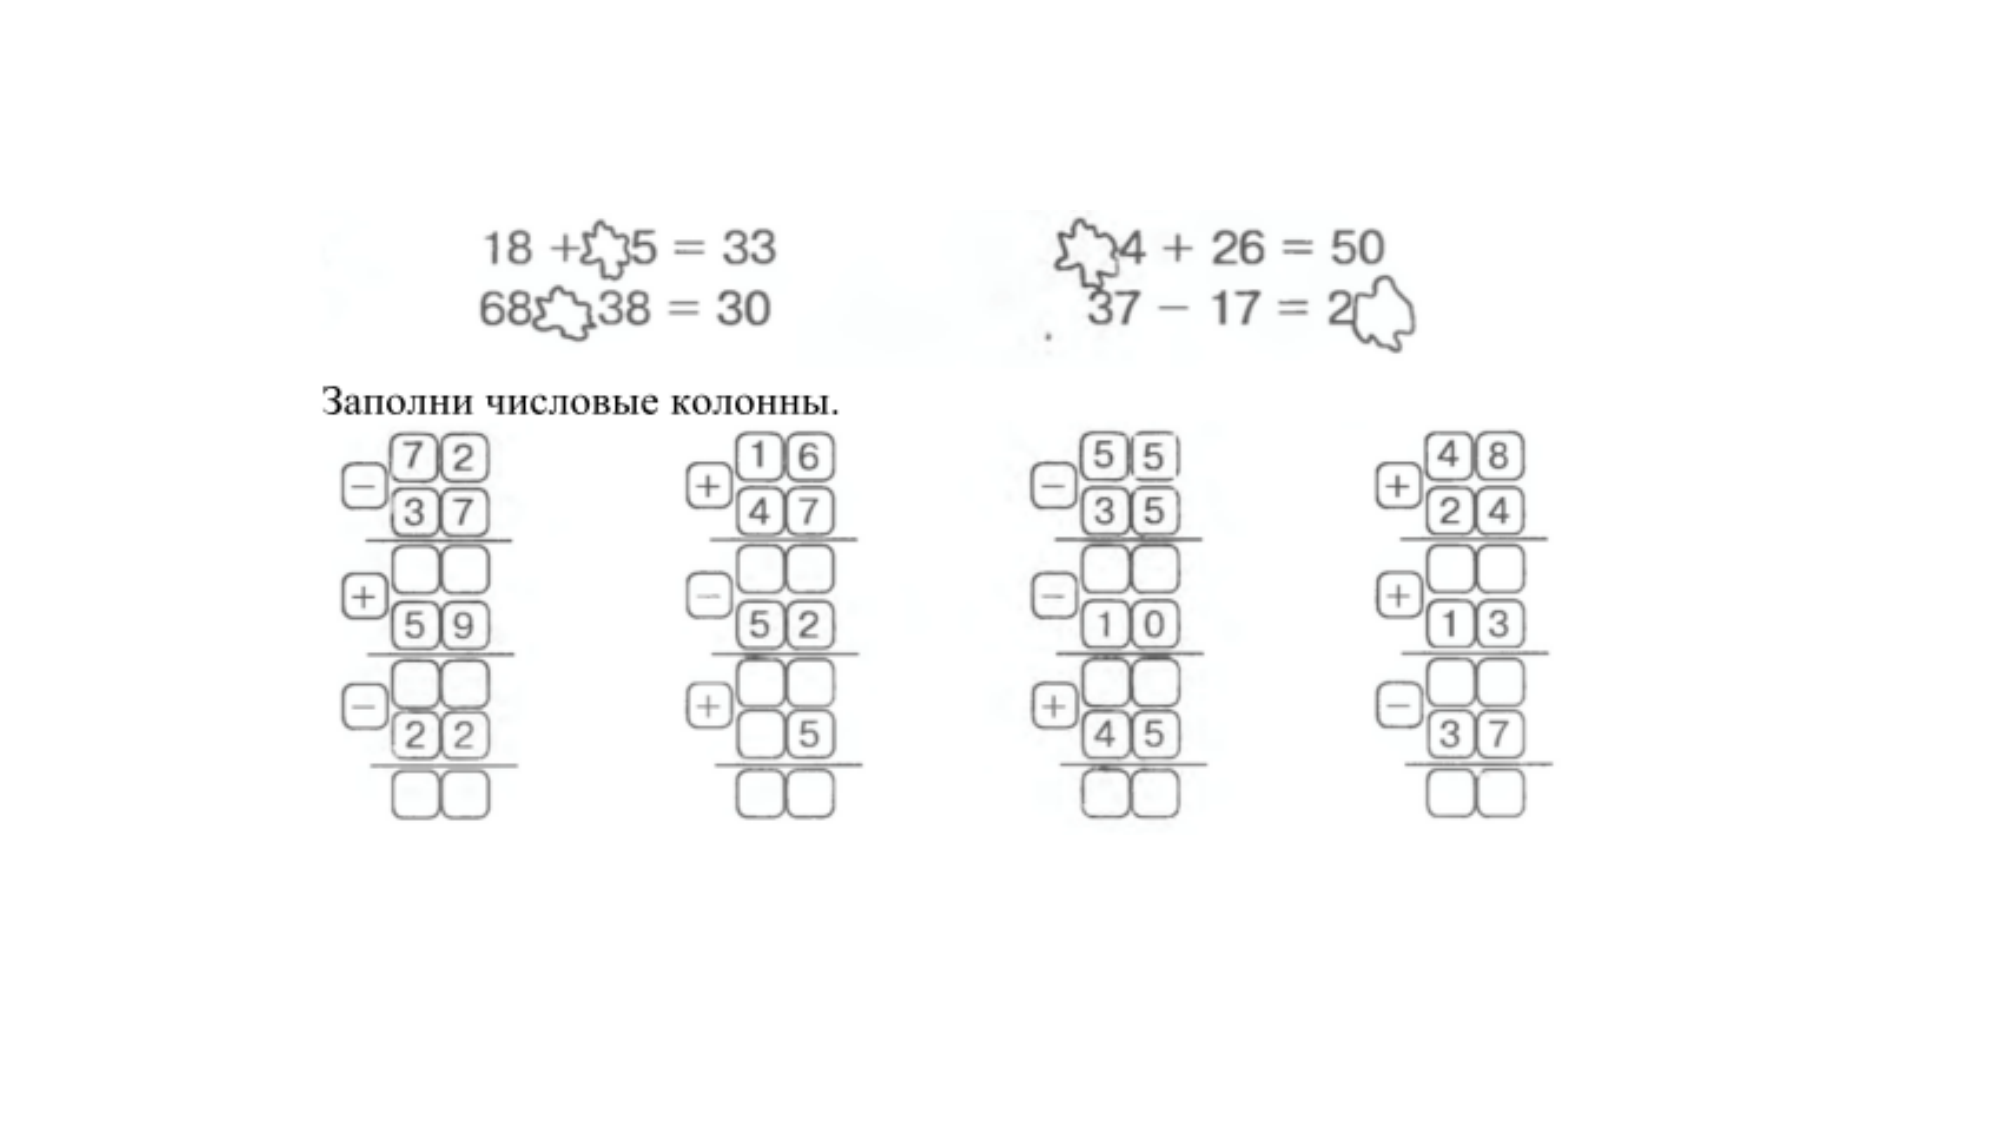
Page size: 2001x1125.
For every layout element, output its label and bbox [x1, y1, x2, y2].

picture [253, 210, 1839, 835]
